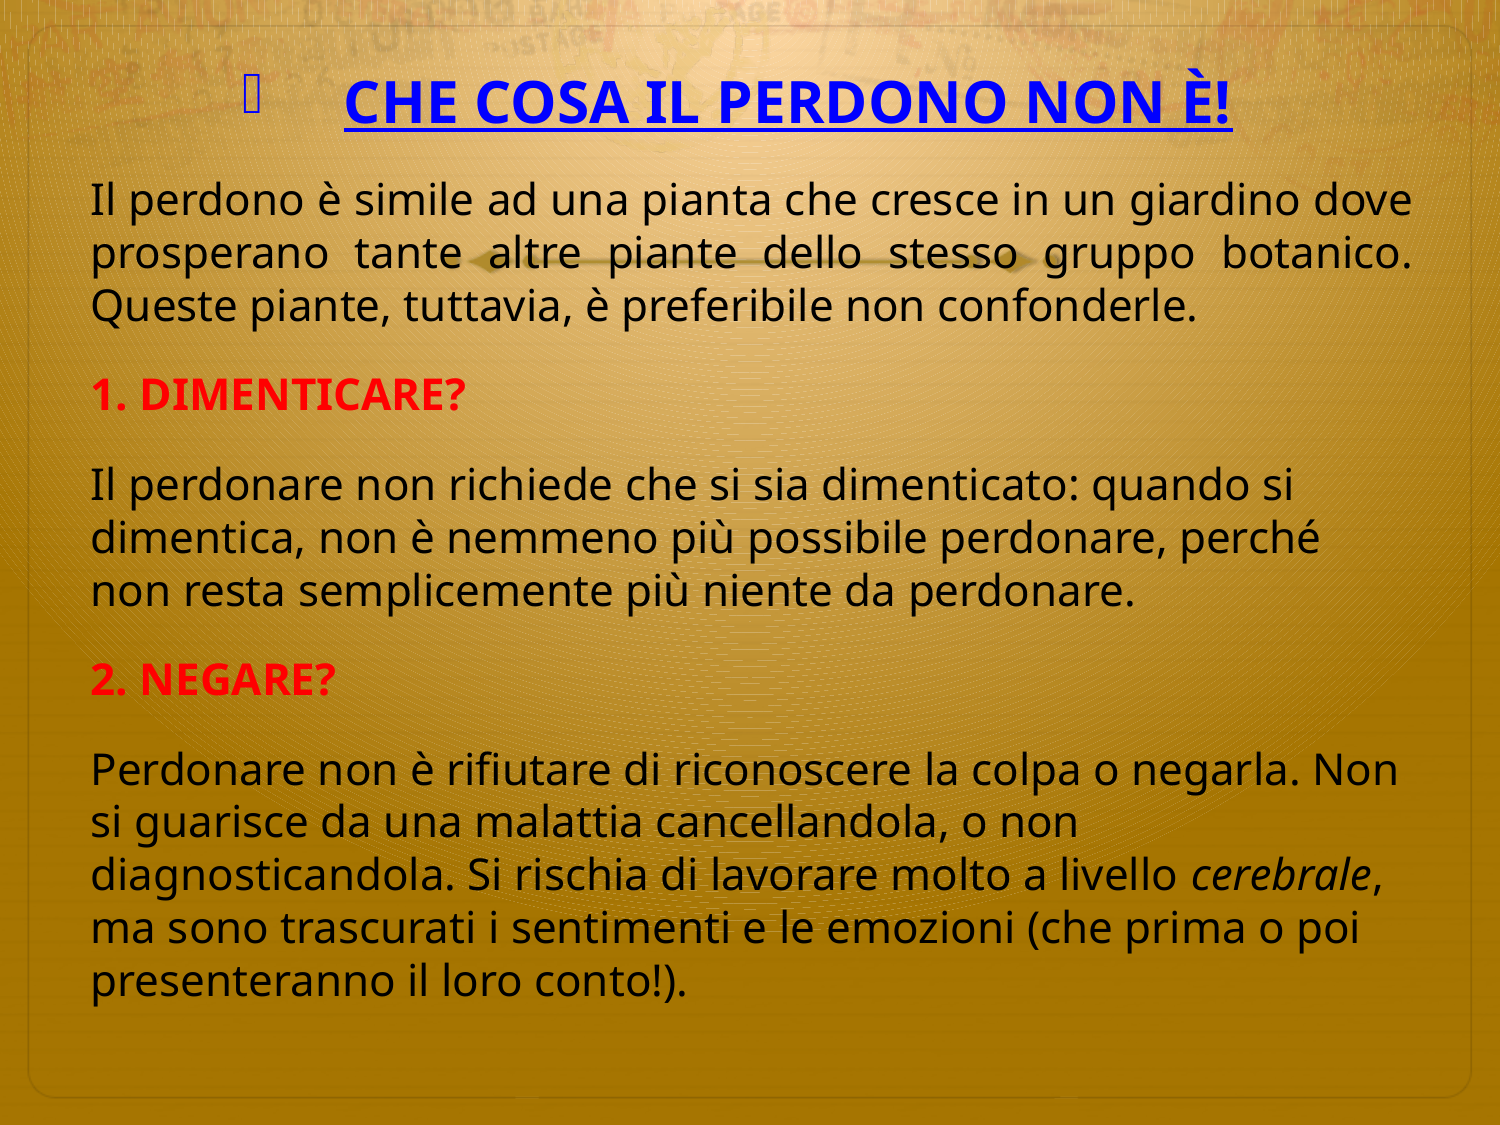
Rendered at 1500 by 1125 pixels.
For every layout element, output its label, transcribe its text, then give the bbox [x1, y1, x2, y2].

picture [0, 0, 1500, 1125]
list Che cosa il perdono NON è! Il perdono è simile ad una pianta che cresce in un giardino dove prosperano tante altre piante dello stesso gruppo botanico. Queste piante, tuttavia, è preferibile non confonderle. 1. Dimenticare? Il perdonare non richiede che si sia dimenticato: quando si dimentica, non è nemmeno più possibile perdonare, perché non resta semplicemente più niente da perdonare. 2. Negare? Perdonare non è rifiutare di riconoscere la colpa o negarla. Non si guarisce da una malattia cancellandola, o non diagnosticandola. Si rischia di lavorare molto a livello cerebrale, ma sono trascurati i sentimenti e le emozioni (che prima o poi presenteranno il loro conto!). [75, 57, 1430, 1066]
